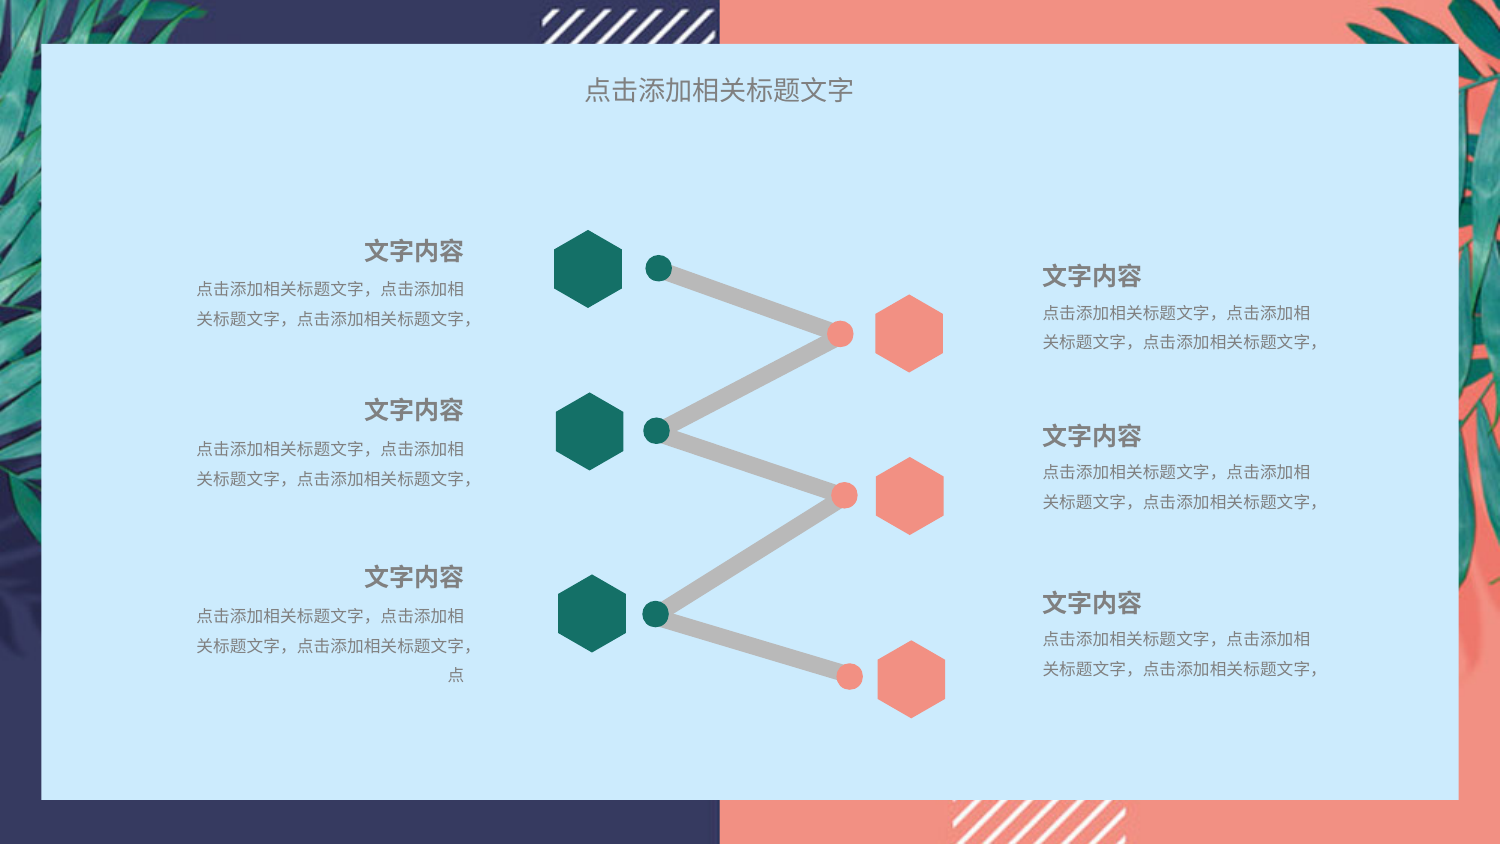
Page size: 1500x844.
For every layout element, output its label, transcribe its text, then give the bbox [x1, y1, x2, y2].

text_box 点击添加相关标题文字，点击添加相关标题文字，点击添加相关标题文字，点 [173, 590, 476, 691]
text_box 文字内容 [353, 229, 475, 271]
text_box 点击添加相关标题文字，点击添加相关标题文字，点击添加相关标题文字， [173, 263, 476, 334]
text_box [827, 320, 854, 348]
text_box 点击添加相关标题文字，点击添加相关标题文字，点击添加相关标题文字， [1031, 446, 1333, 518]
text_box 点击添加相关标题文字，点击添加相关标题文字，点击添加相关标题文字， [1031, 613, 1333, 685]
text_box 文字内容 [1032, 581, 1154, 623]
picture [0, 0, 1500, 844]
text_box [554, 229, 622, 308]
text_box 点击添加相关标题文字，点击添加相关标题文字，点击添加相关标题文字， [173, 423, 476, 494]
text_box [555, 392, 624, 471]
text_box [877, 640, 946, 719]
text_box 点击添加相关标题文字，点击添加相关标题文字，点击添加相关标题文字， [1031, 287, 1333, 358]
text_box [831, 482, 858, 509]
text_box [875, 456, 944, 536]
text_box [642, 600, 669, 628]
text_box 文字内容 [353, 389, 475, 431]
text_box [836, 663, 863, 690]
text_box [558, 574, 626, 653]
text_box [643, 417, 670, 444]
text_box 文字内容 [1032, 414, 1154, 456]
text_box 文字内容 [353, 556, 475, 598]
text_box [875, 294, 943, 373]
text_box 文字内容 [1032, 255, 1154, 296]
text_box [645, 254, 672, 282]
